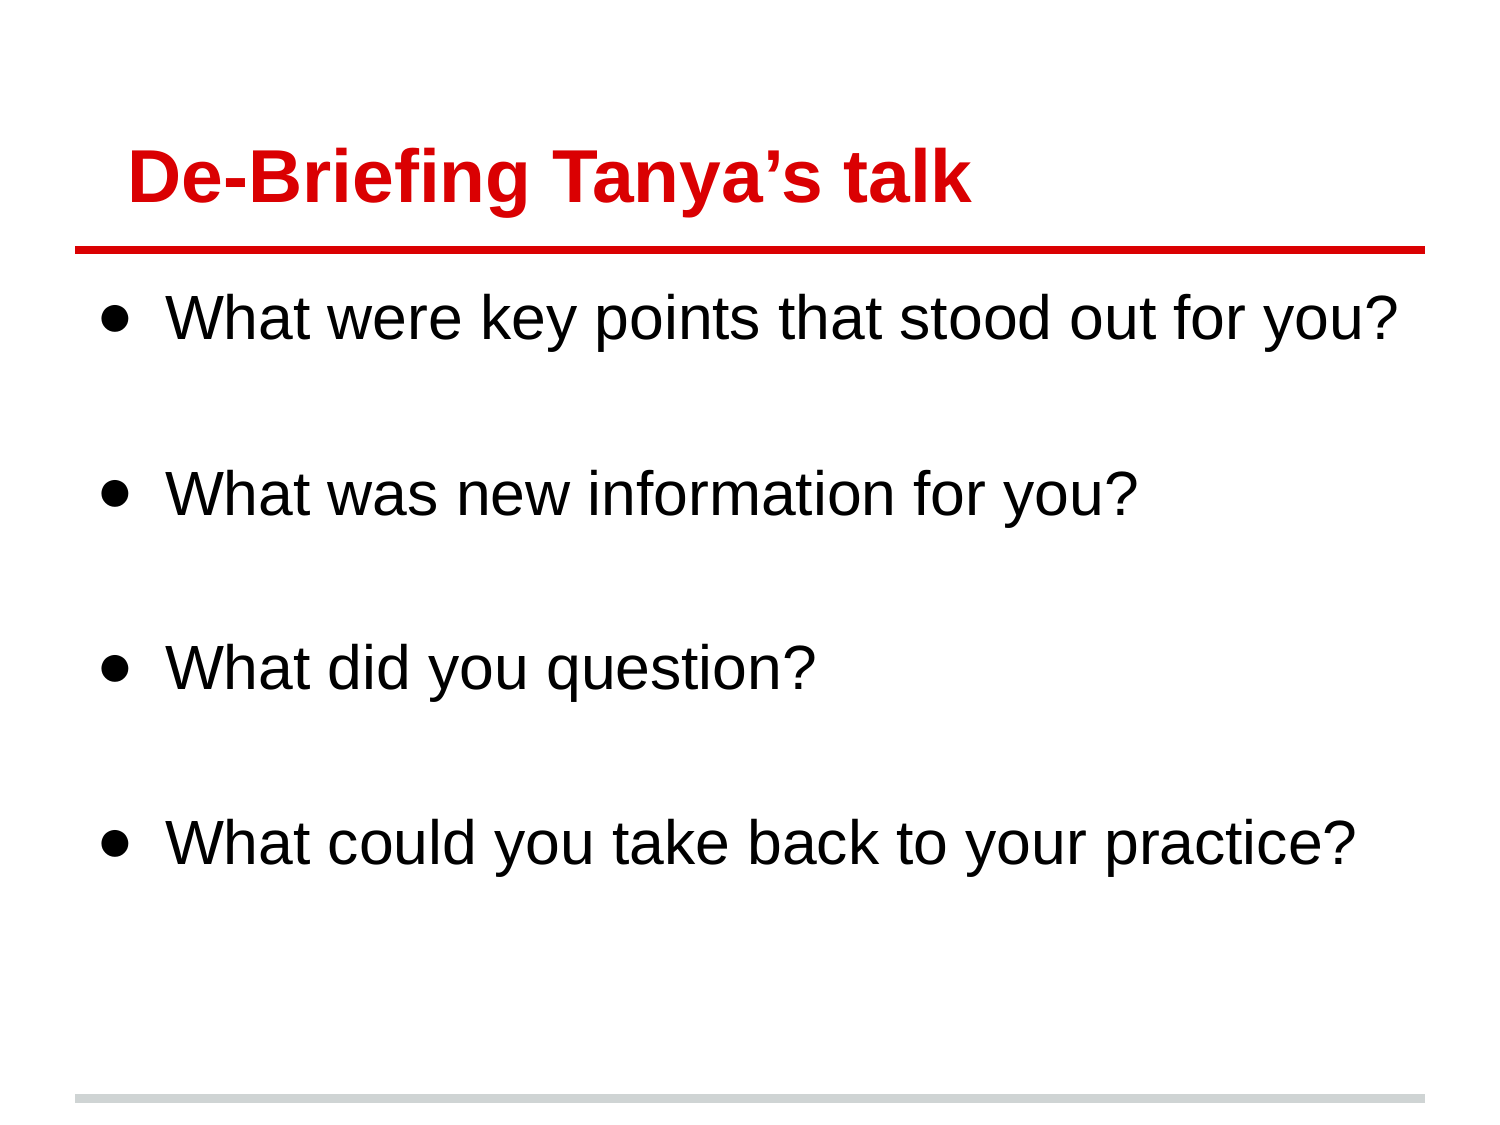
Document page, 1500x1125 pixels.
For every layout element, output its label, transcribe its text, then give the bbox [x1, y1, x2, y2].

list What were key points that stood out for you? What was new information for you? What did you question? What could you take back to your practice? [75, 262, 1425, 1078]
title De-Briefing Tanya’s talk [75, 45, 1425, 233]
